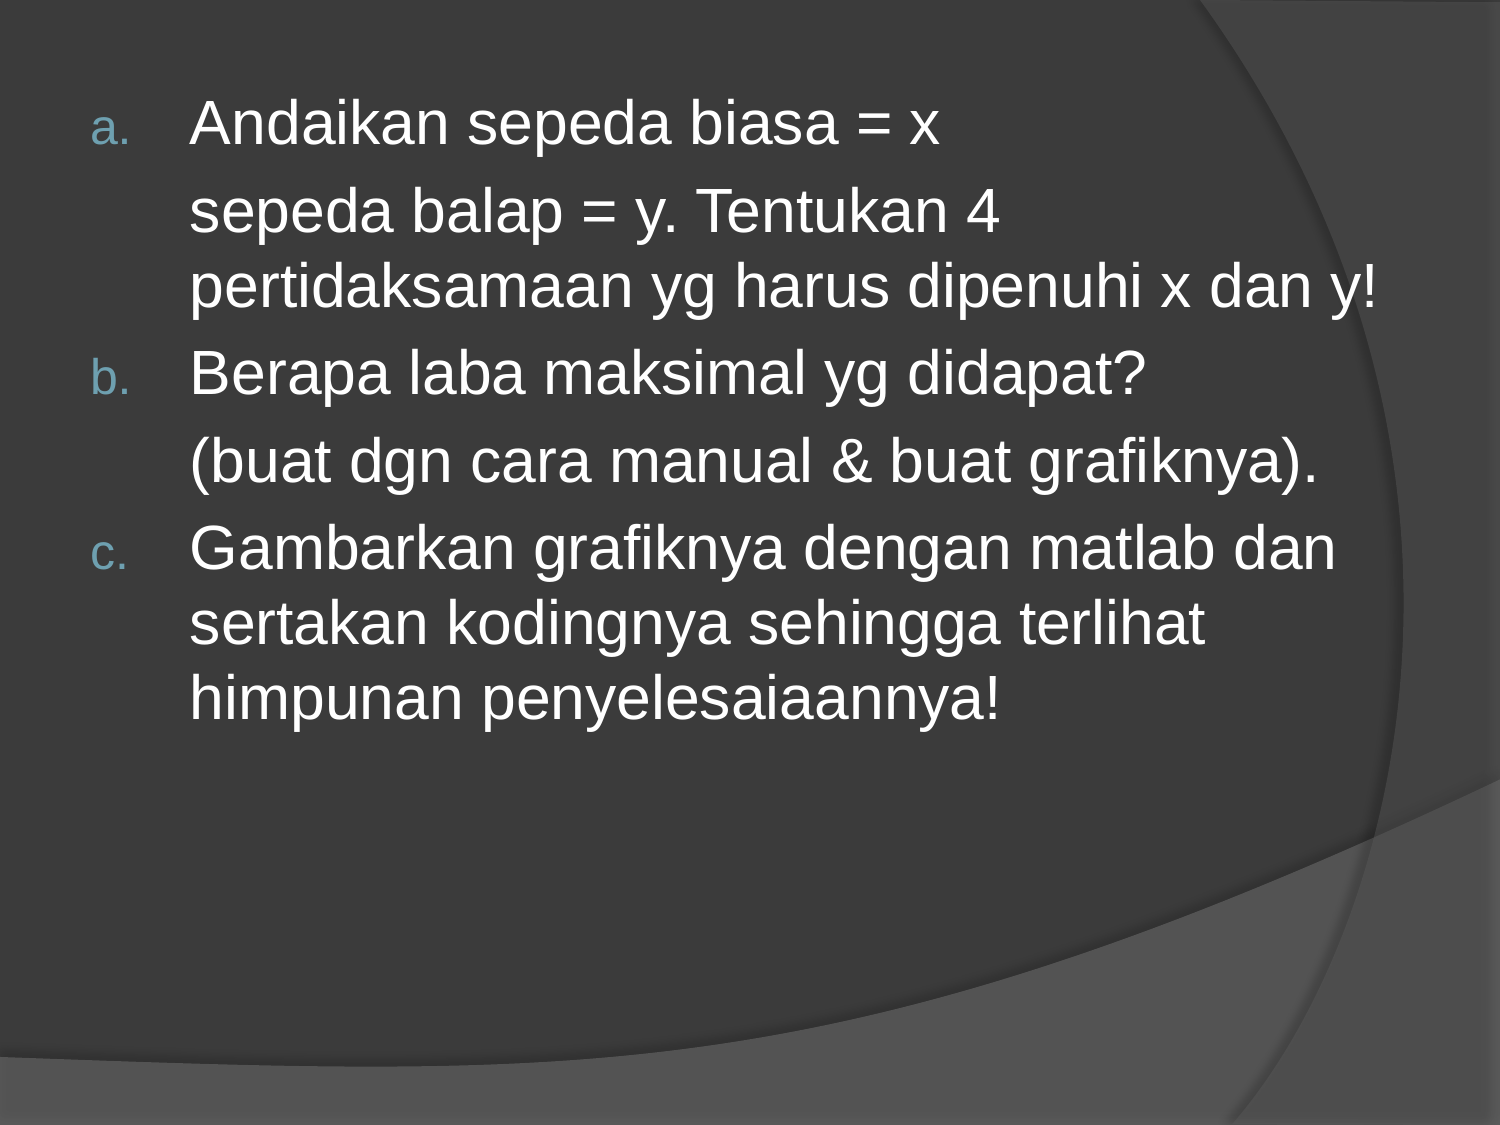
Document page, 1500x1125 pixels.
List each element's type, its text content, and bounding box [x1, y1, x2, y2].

list Andaikan sepeda biasa = x sepeda balap = y. Tentukan 4 pertidaksamaan yg harus dipenuhi x dan y! Berapa laba maksimal yg didapat? (buat dgn cara manual & buat grafiknya). Gambarkan grafiknya dengan matlab dan sertakan kodingnya sehingga terlihat himpunan penyelesaiaannya! [74, 74, 1426, 1076]
